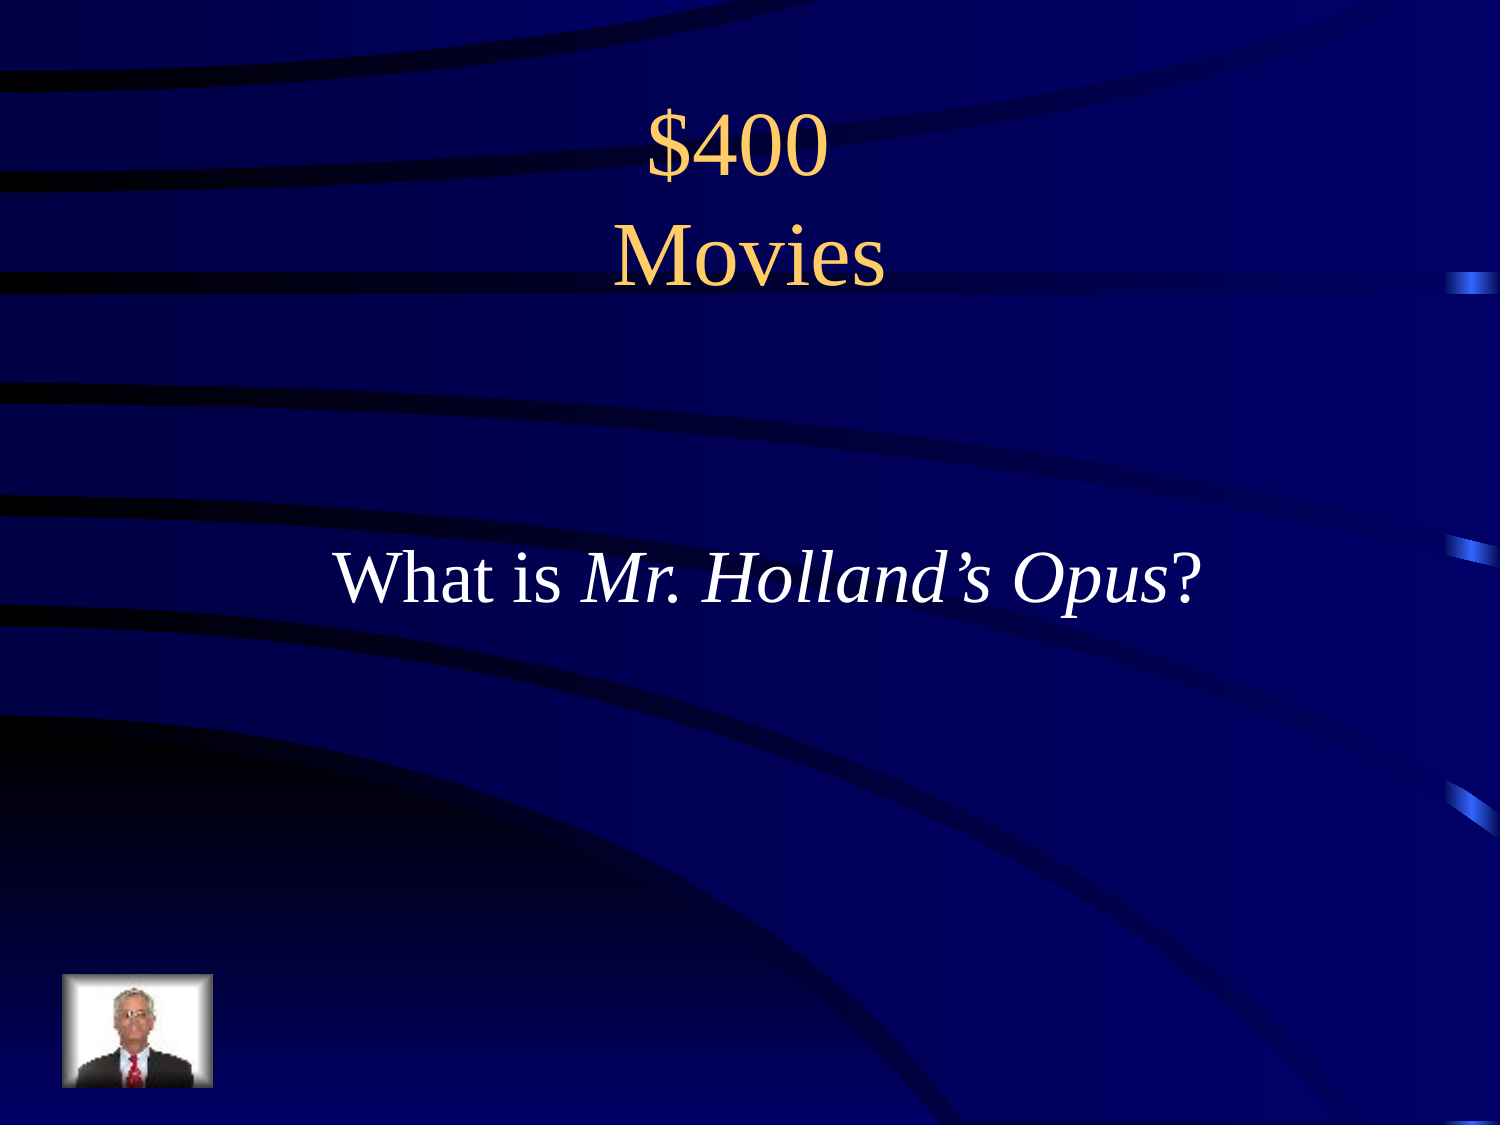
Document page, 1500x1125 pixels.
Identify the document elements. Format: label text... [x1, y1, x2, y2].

picture [62, 974, 213, 1088]
title $400 Movies [112, 99, 1388, 288]
text_box What is Mr. Holland’s Opus? [317, 519, 1219, 625]
